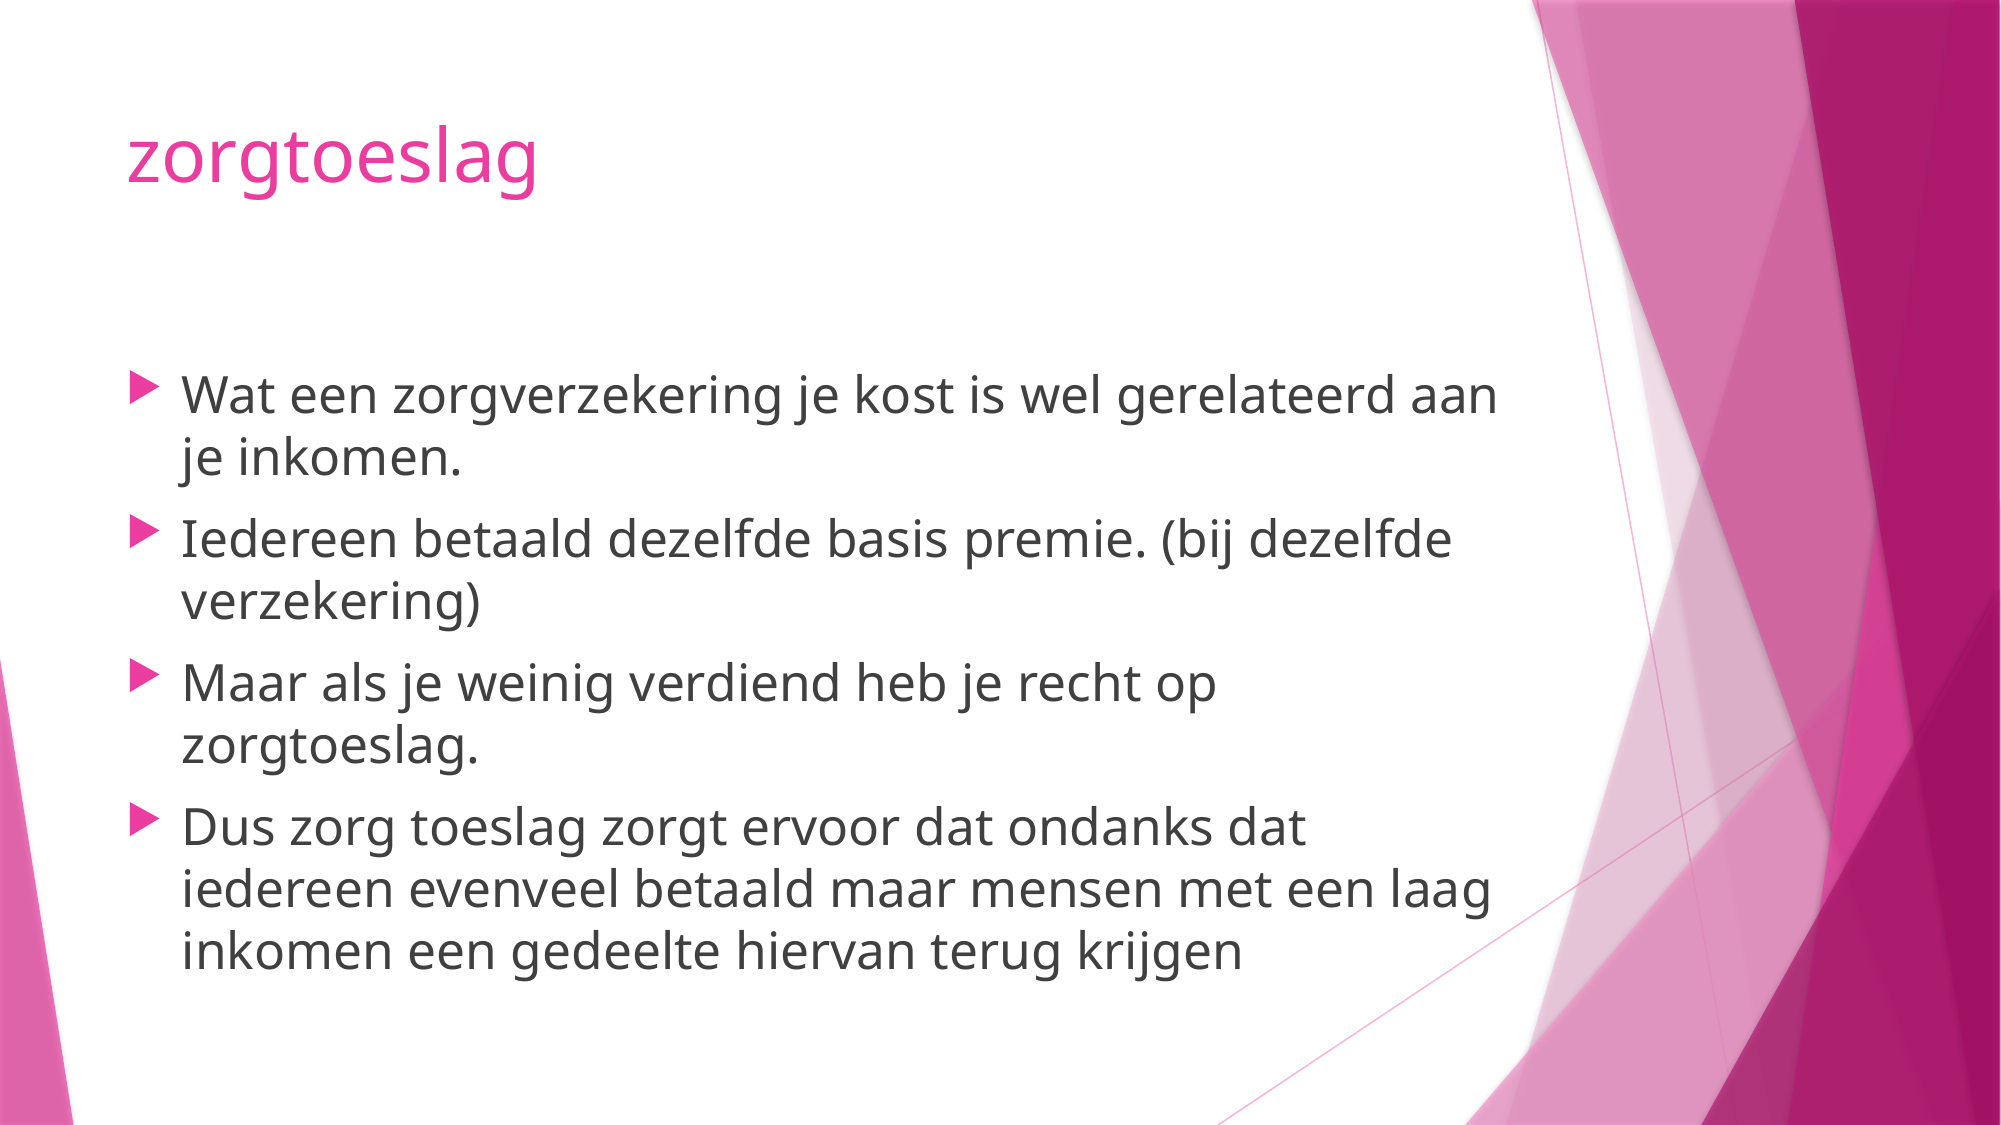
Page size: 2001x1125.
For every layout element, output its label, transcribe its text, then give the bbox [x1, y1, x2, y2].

title zorgtoeslag [111, 99, 1522, 317]
list Wat een zorgverzekering je kost is wel gerelateerd aan je inkomen. Iedereen betaald dezelfde basis premie. (bij dezelfde verzekering) Maar als je weinig verdiend heb je recht op zorgtoeslag. Dus zorg toeslag zorgt ervoor dat ondanks dat iedereen evenveel betaald maar mensen met een laag inkomen een gedeelte hiervan terug krijgen [111, 354, 1522, 992]
